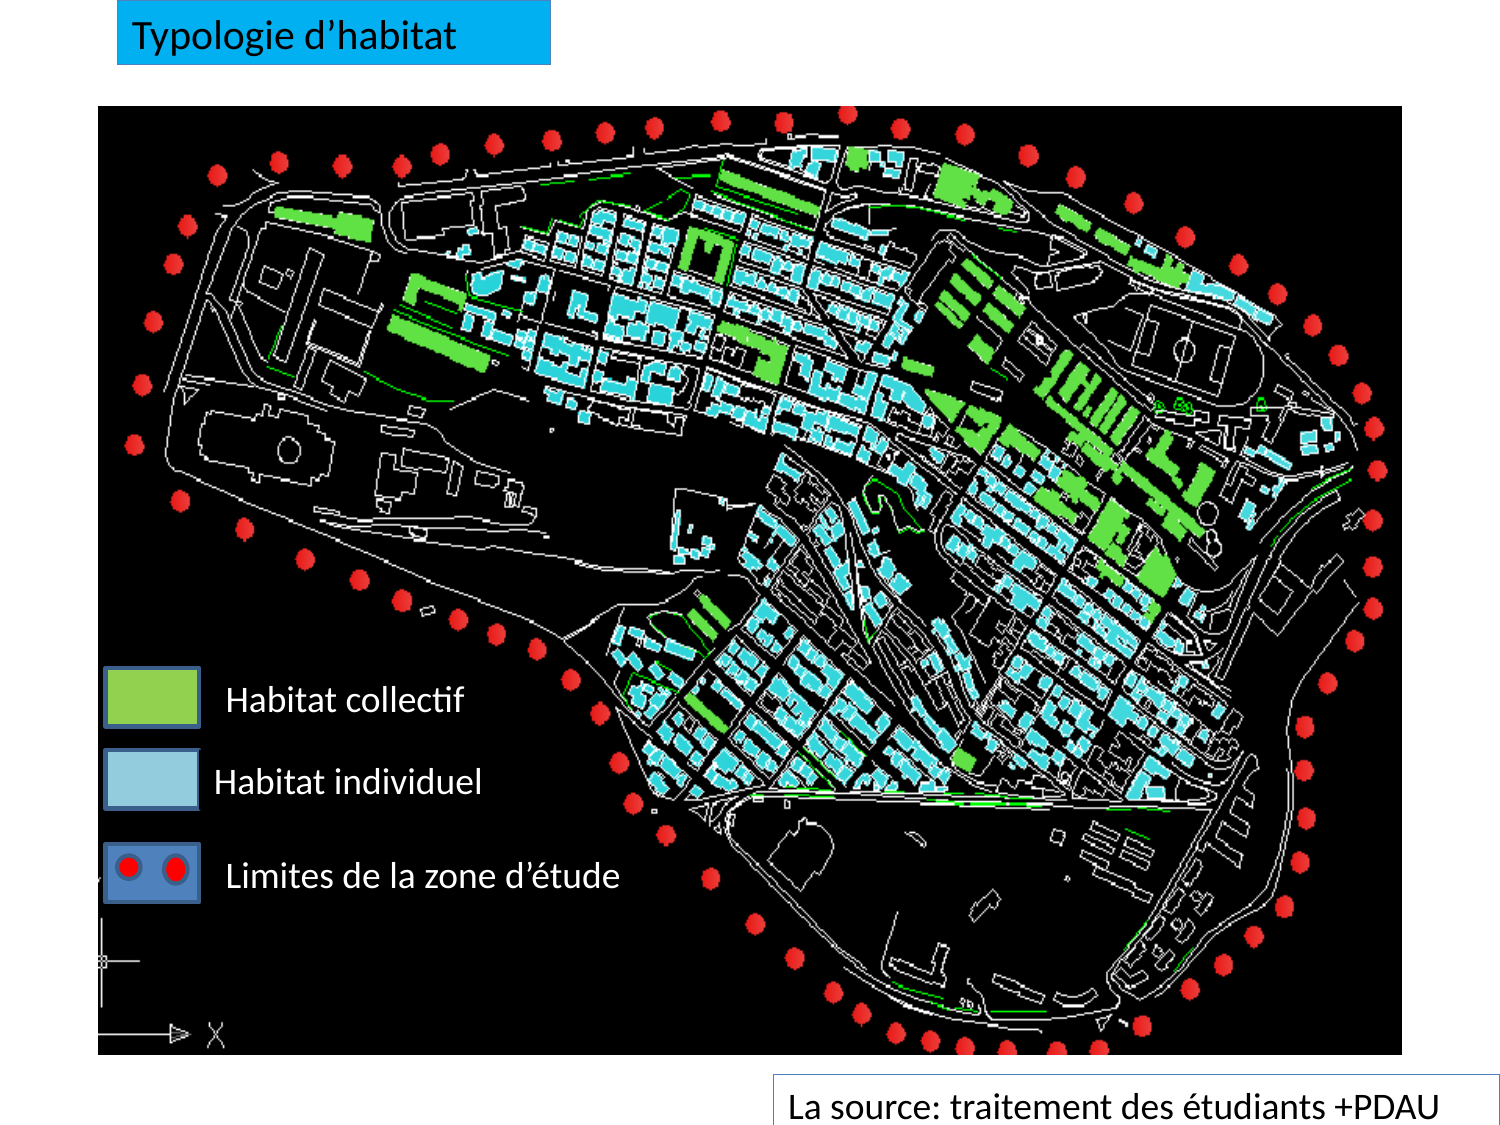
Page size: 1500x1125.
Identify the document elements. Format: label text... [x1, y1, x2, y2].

text_box Typologie d’habitat [117, 0, 551, 65]
picture [98, 106, 1402, 1055]
text_box La source: traitement des étudiants +PDAU [773, 1074, 1500, 1125]
